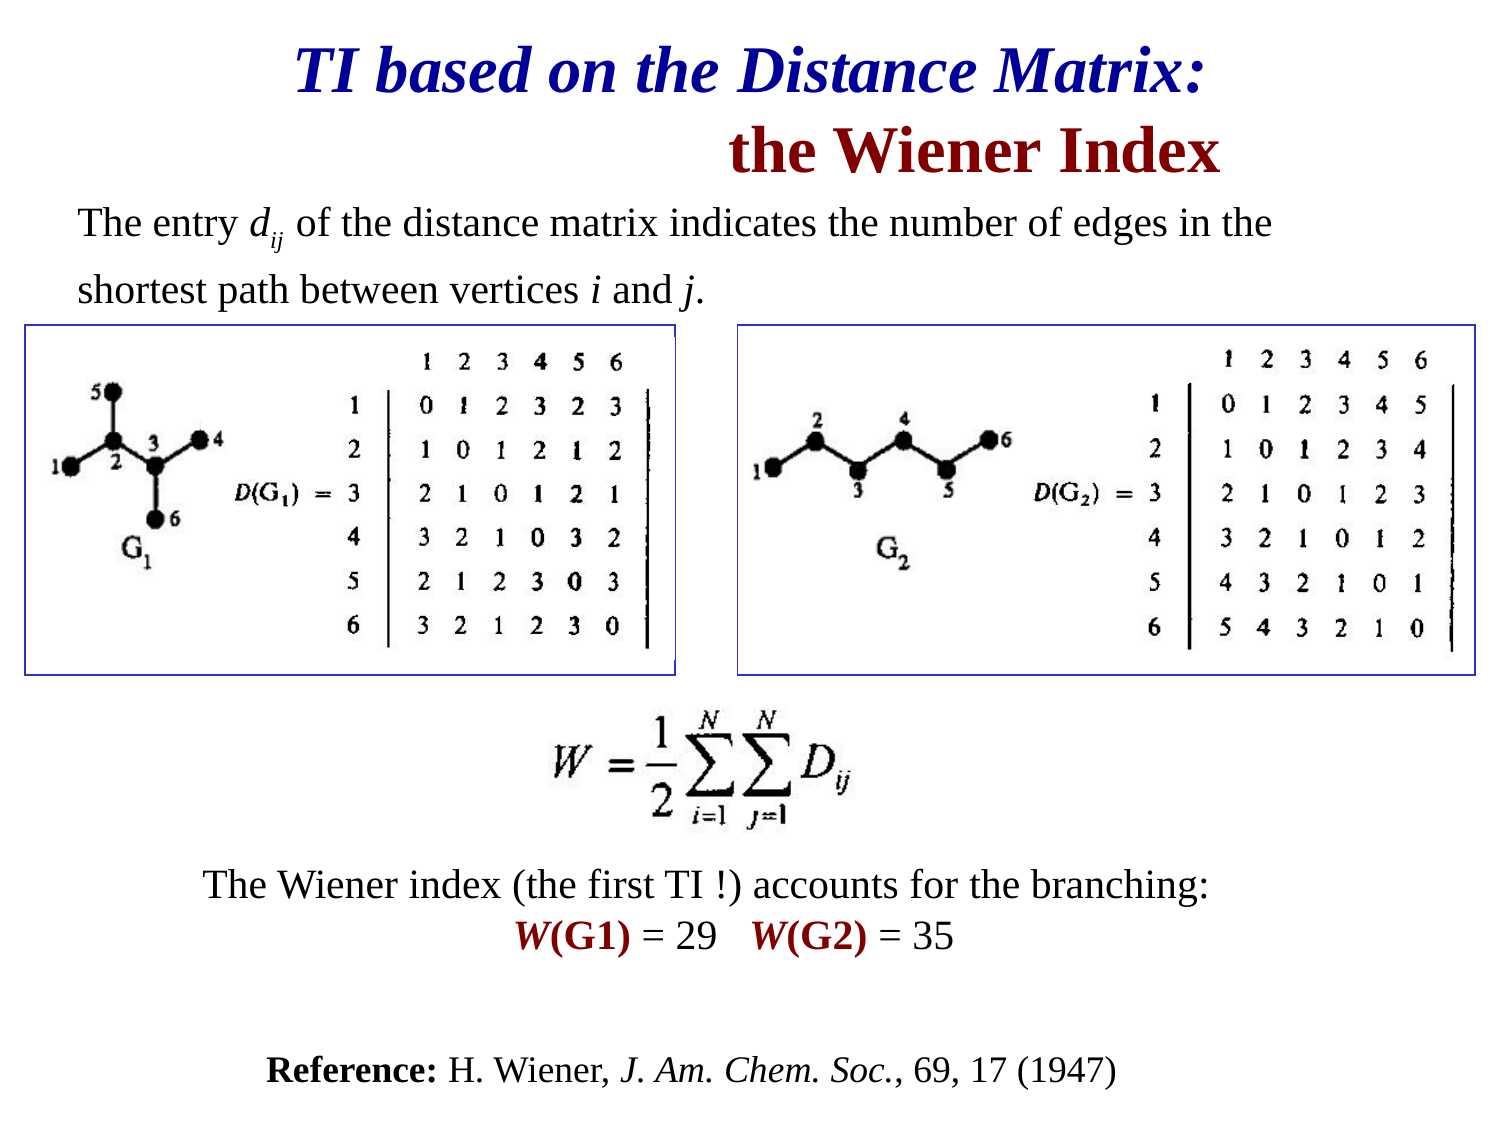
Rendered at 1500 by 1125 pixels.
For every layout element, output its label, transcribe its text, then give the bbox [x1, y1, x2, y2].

text_box The entry dij of the distance matrix indicates the number of edges in the shortest path between vertices i and j. [62, 187, 1366, 322]
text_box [512, 699, 876, 837]
text_box The Wiener index (the first TI !) accounts for the branching: W(G1) = 29 W(G2) = 35 [187, 849, 1238, 1015]
text_box Reference: H. Wiener, J. Am. Chem. Soc., 69, 17 (1947) [251, 1037, 1132, 1098]
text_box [9, 324, 1476, 676]
title TI based on the Distance Matrix: the Wiener Index [112, 12, 1388, 201]
